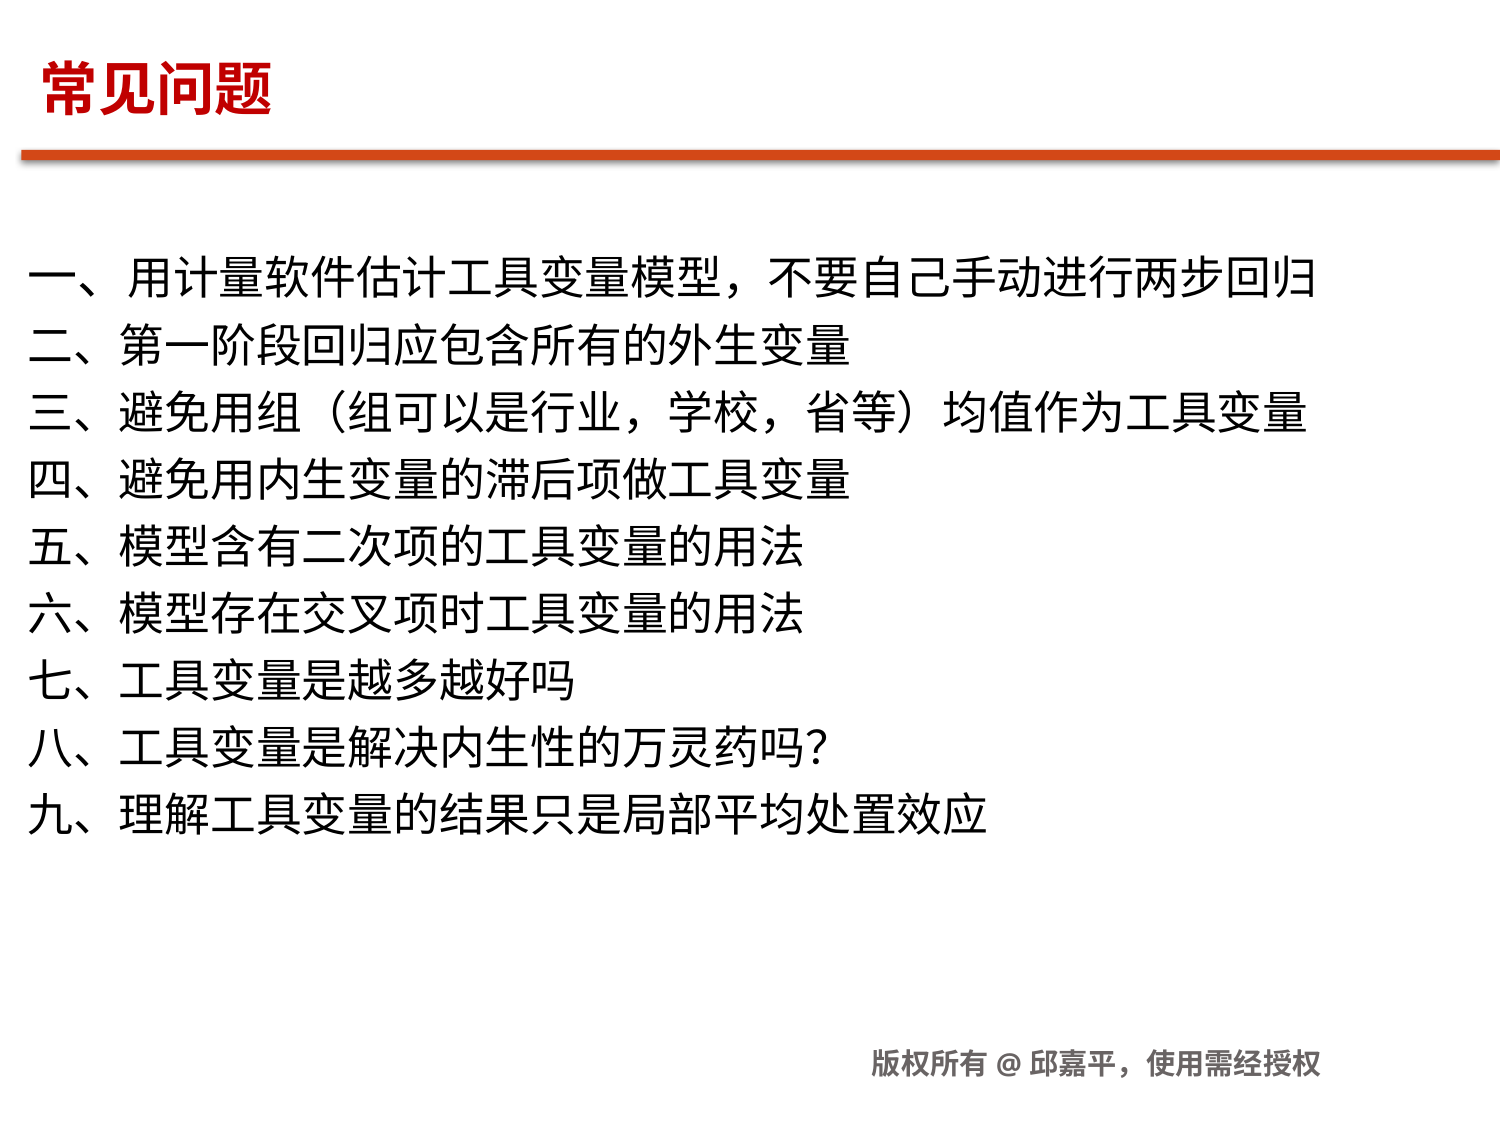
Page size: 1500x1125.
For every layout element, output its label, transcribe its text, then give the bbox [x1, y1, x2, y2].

title 常见问题 [24, 50, 1450, 138]
list 一、用计量软件估计工具变量模型，不要自己手动进行两步回归 二、第一阶段回归应包含所有的外生变量 三、避免用组（组可以是行业，学校，省等）均值作为工具变量 四、避免用内生变量的滞后项做工具变量 五、模型含有二次项的工具变量的用法 六、模型存在交叉项时工具变量的用法 七、工具变量是越多越好吗 八、工具变量是解决内生性的万灵药吗？ 九、理解工具变量的结果只是局部平均处置效应 [12, 237, 1492, 913]
footer 版权所有@邱嘉平，使用需经授权 [690, 1025, 1500, 1100]
